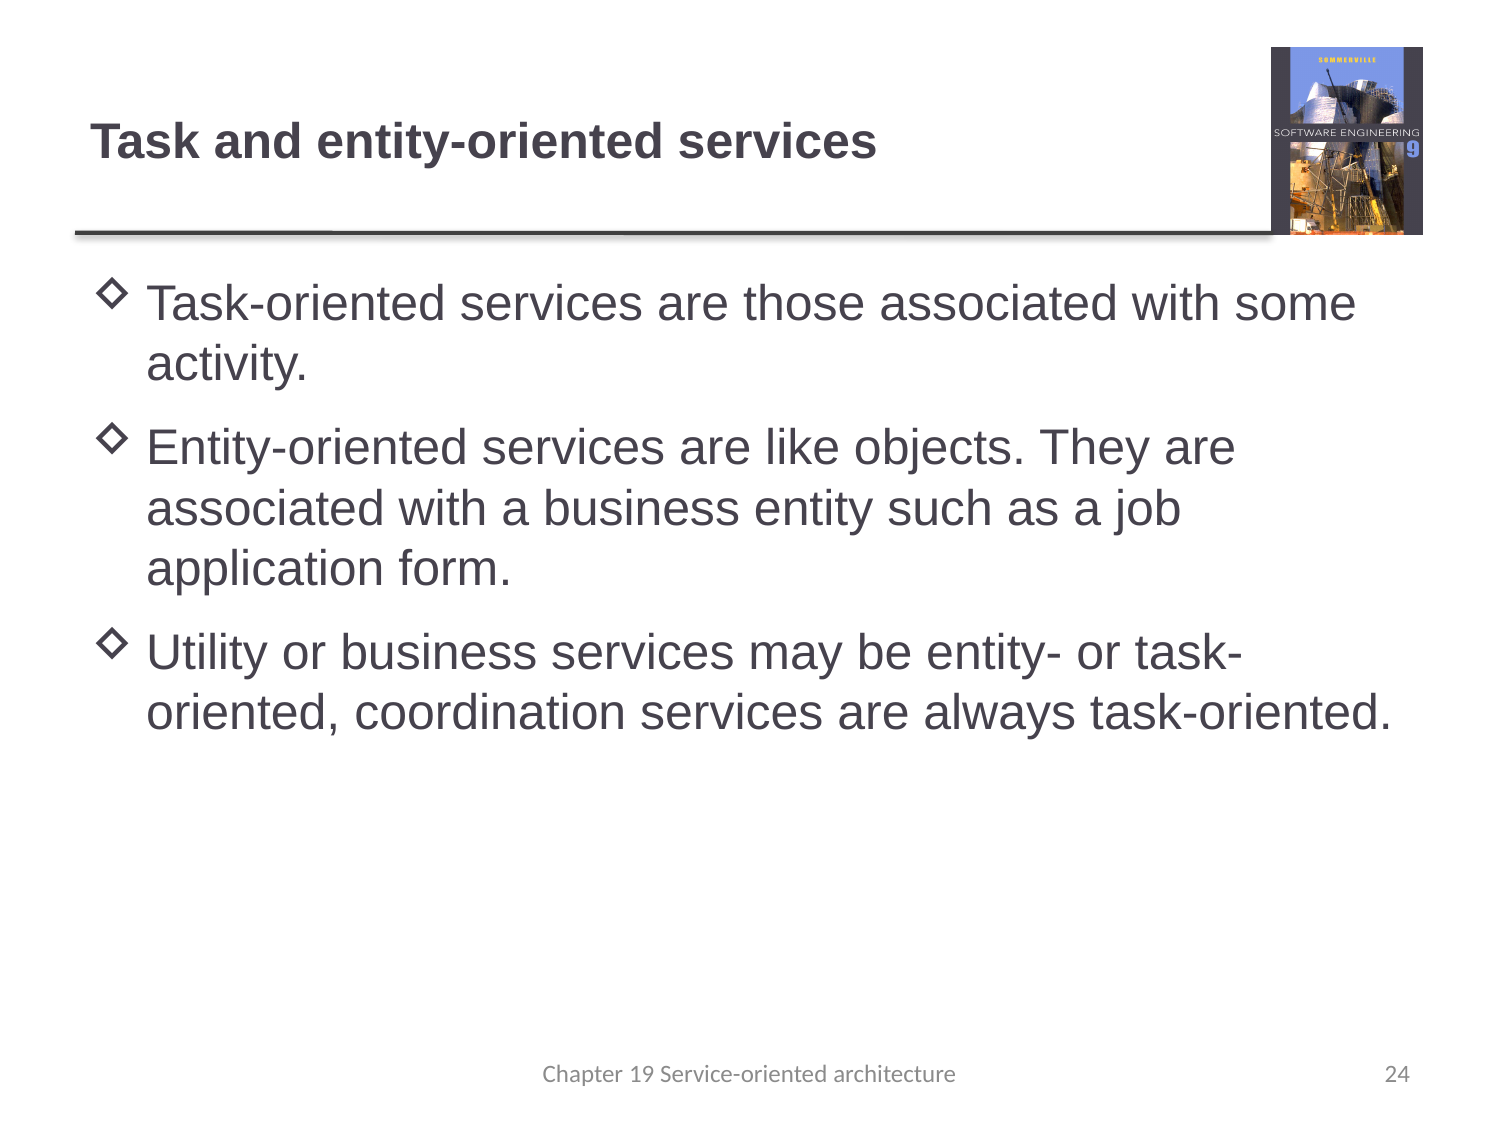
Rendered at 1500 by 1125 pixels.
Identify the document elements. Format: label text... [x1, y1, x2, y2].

slide_number 24 [1074, 1042, 1425, 1103]
picture [1272, 47, 1423, 235]
list Task-oriented services are those associated with some activity. Entity-oriented services are like objects. They are associated with a business entity such as a job application form. Utility or business services may be entity- or task-oriented, coordination services are always task-oriented. [75, 262, 1425, 1005]
title Task and entity-oriented services [74, 44, 1272, 233]
footer Chapter 19 Service-oriented architecture [512, 1042, 988, 1103]
